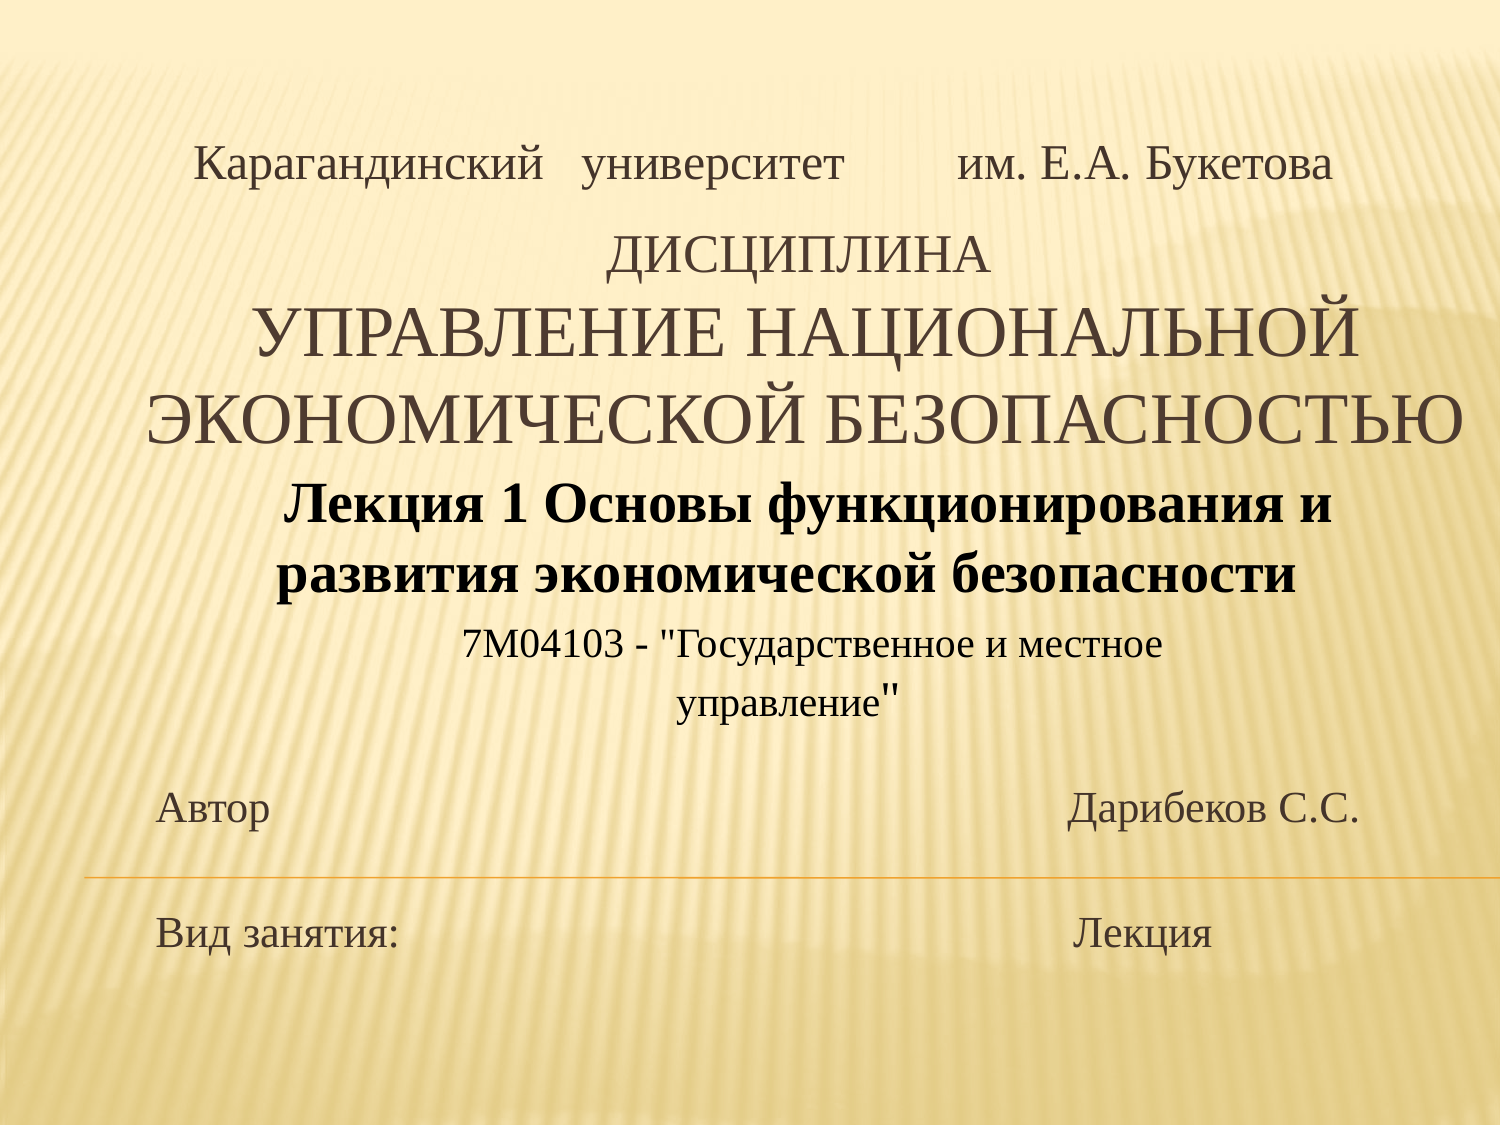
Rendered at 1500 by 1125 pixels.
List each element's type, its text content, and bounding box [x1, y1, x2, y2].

text_box 7М04103 - "Государственное и местное управление" [304, 598, 1273, 709]
text_box Автор Дарибеков С.С. Вид занятия: Лекция [140, 738, 1440, 964]
text_box Лекция 1 Основы функционирования и развития экономической безопасности [123, 456, 1450, 612]
title Дисциплина Управление национальной экономической безопасностью [112, 210, 1500, 493]
subtitle Карагандинский университет им. Е.А. Букетова [70, 46, 1458, 197]
